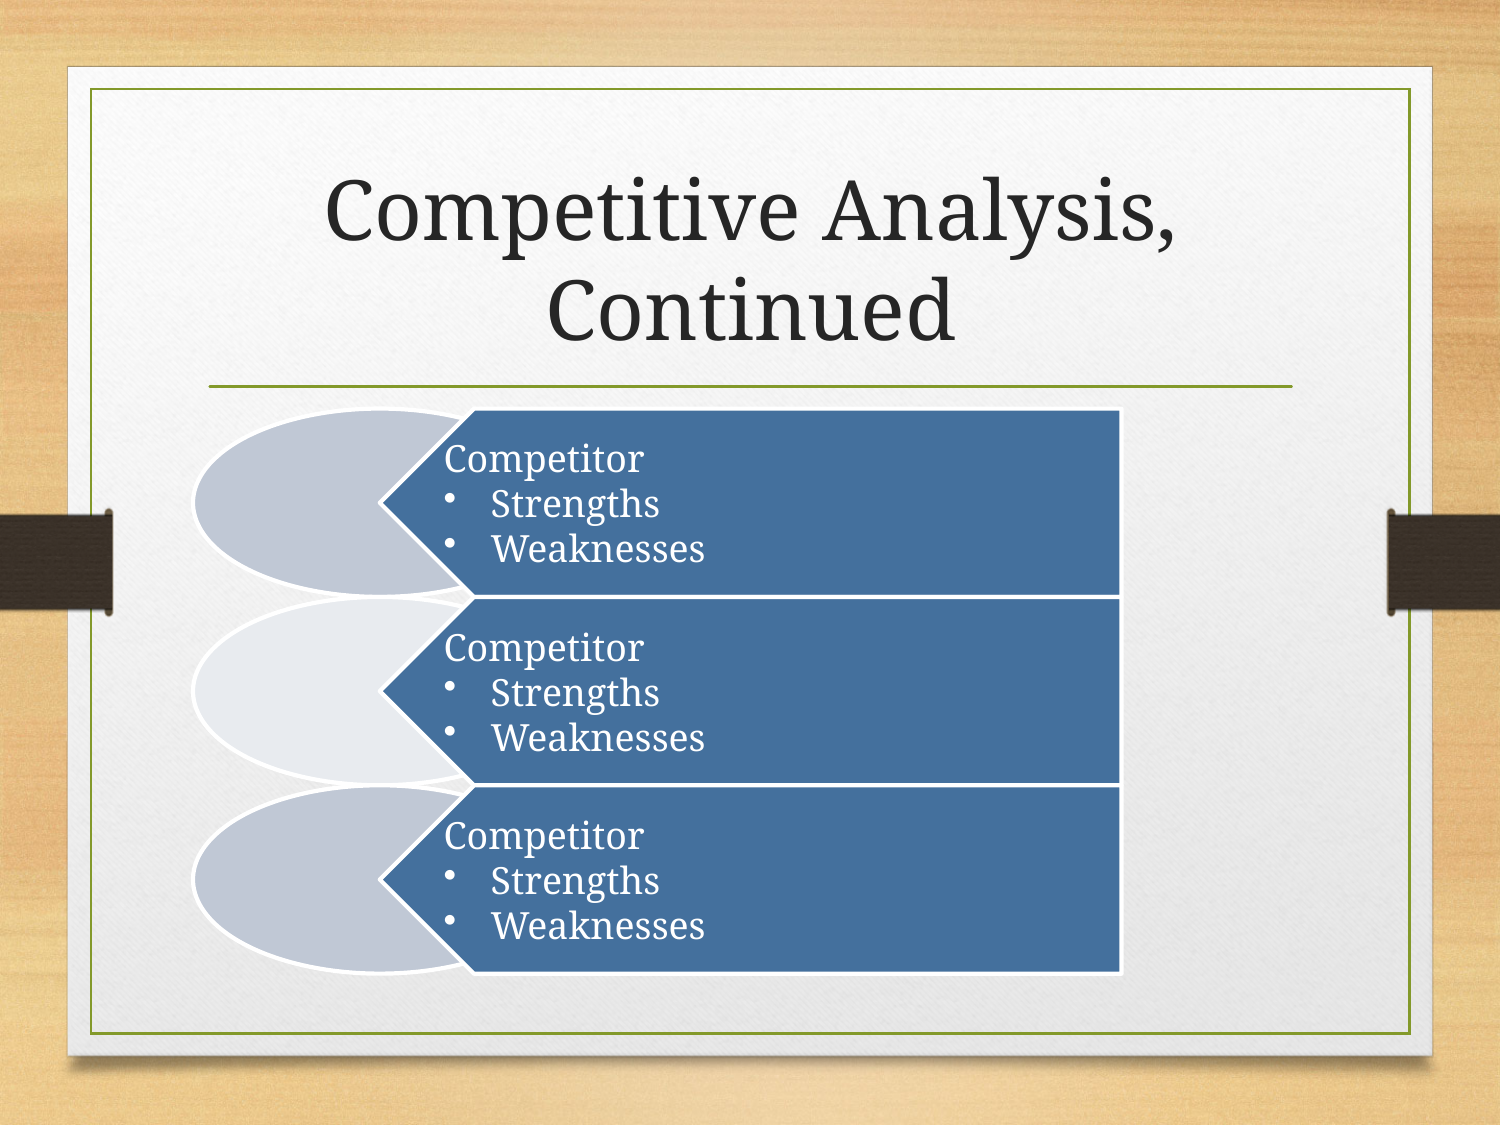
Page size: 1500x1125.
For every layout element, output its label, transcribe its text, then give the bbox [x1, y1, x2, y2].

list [192, 408, 1309, 974]
picture [0, 0, 1500, 1125]
title Competitive Analysis, Continued [193, 150, 1309, 365]
